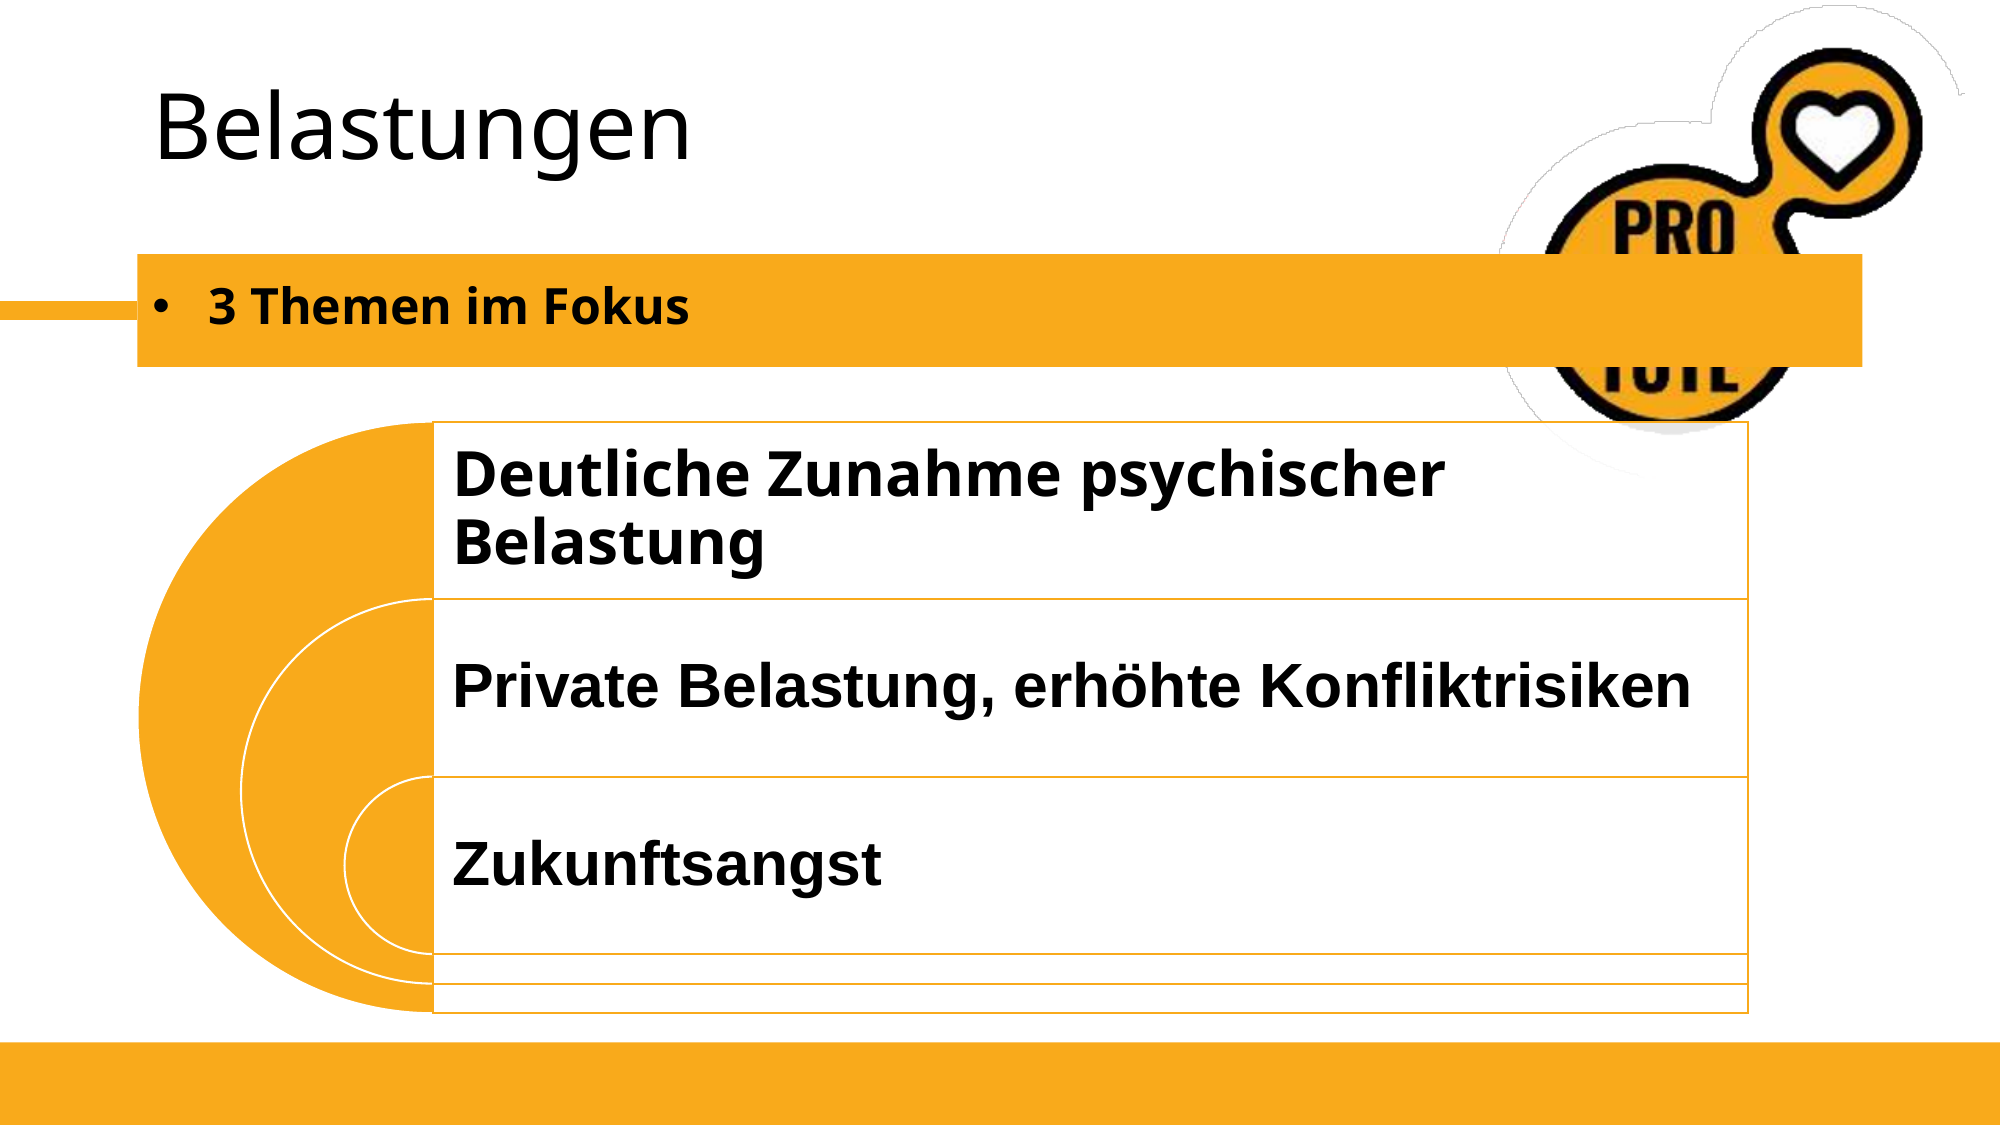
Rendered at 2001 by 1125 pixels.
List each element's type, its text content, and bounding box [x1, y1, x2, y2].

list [137, 421, 1748, 1014]
title Belastungen [137, 59, 1863, 200]
picture [1356, 0, 1965, 479]
list 3 Themen im Fokus [137, 251, 1867, 367]
